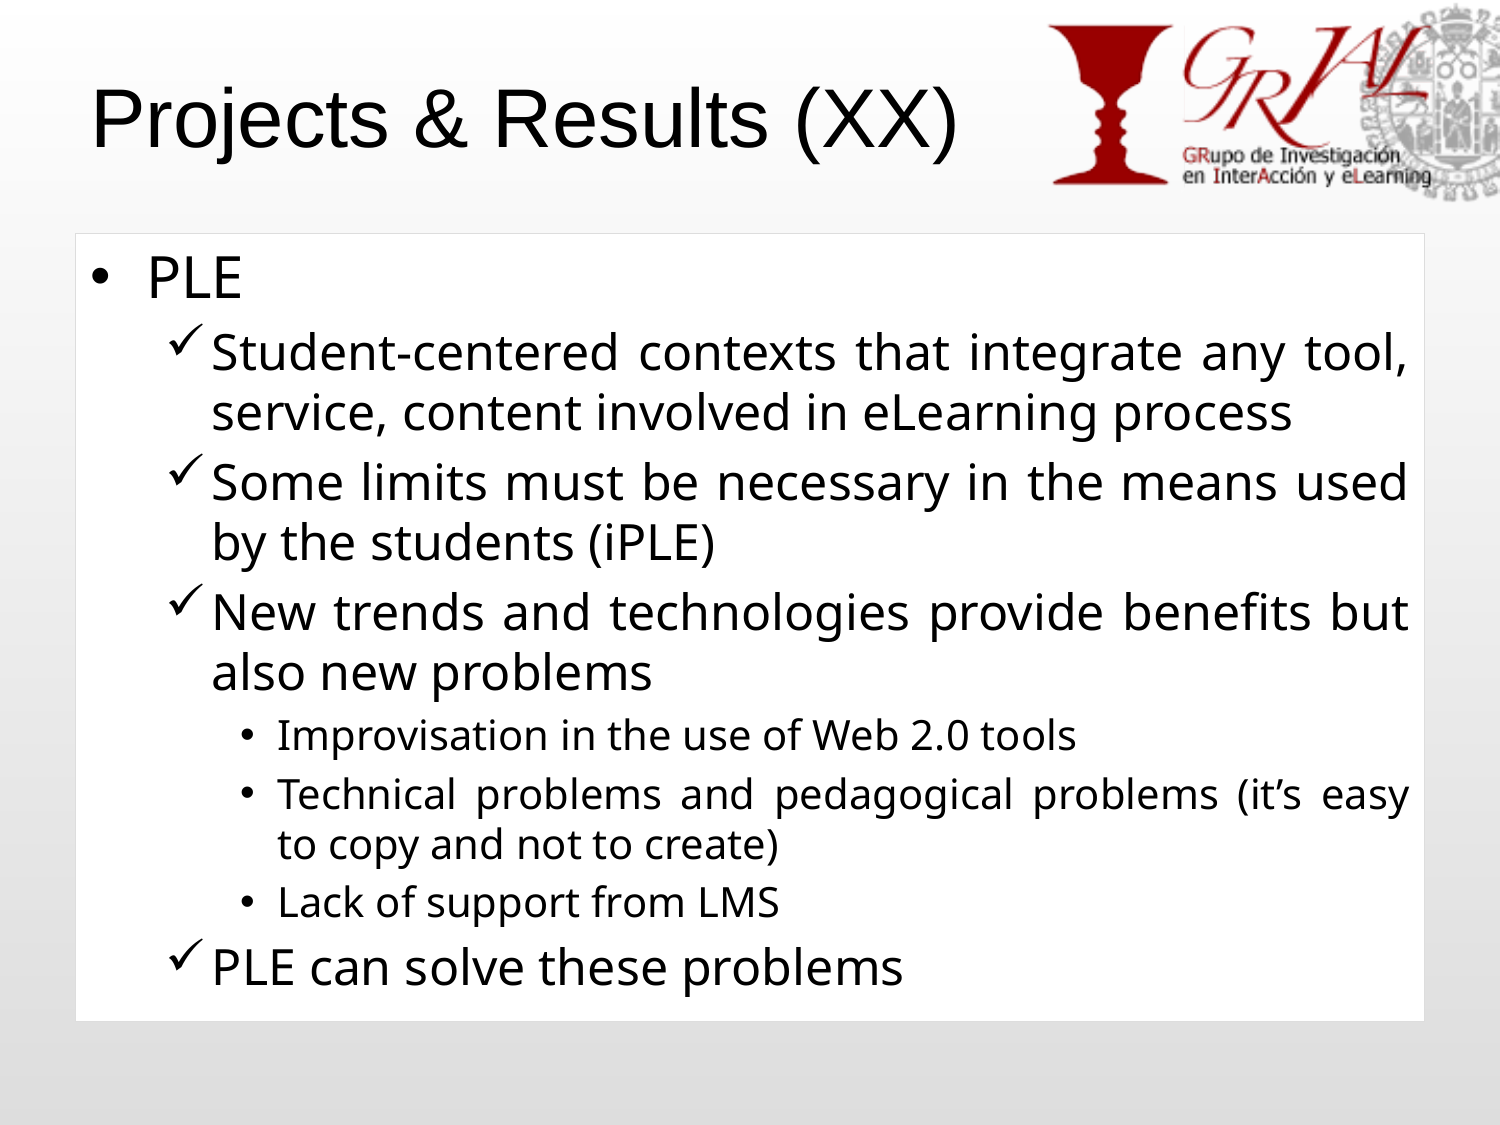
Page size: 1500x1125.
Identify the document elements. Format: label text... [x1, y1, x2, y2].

picture [1039, 0, 1500, 209]
list PLE Student-centered contexts that integrate any tool, service, content involved in eLearning process Some limits must be necessary in the means used by the students (iPLE) New trends and technologies provide benefits but also new problems Improvisation in the use of Web 2.0 tools Technical problems and pedagogical problems (it’s easy to copy and not to create) Lack of support from LMS PLE can solve these problems [75, 233, 1425, 1022]
title Projects & Results (XX) [75, 20, 1040, 209]
